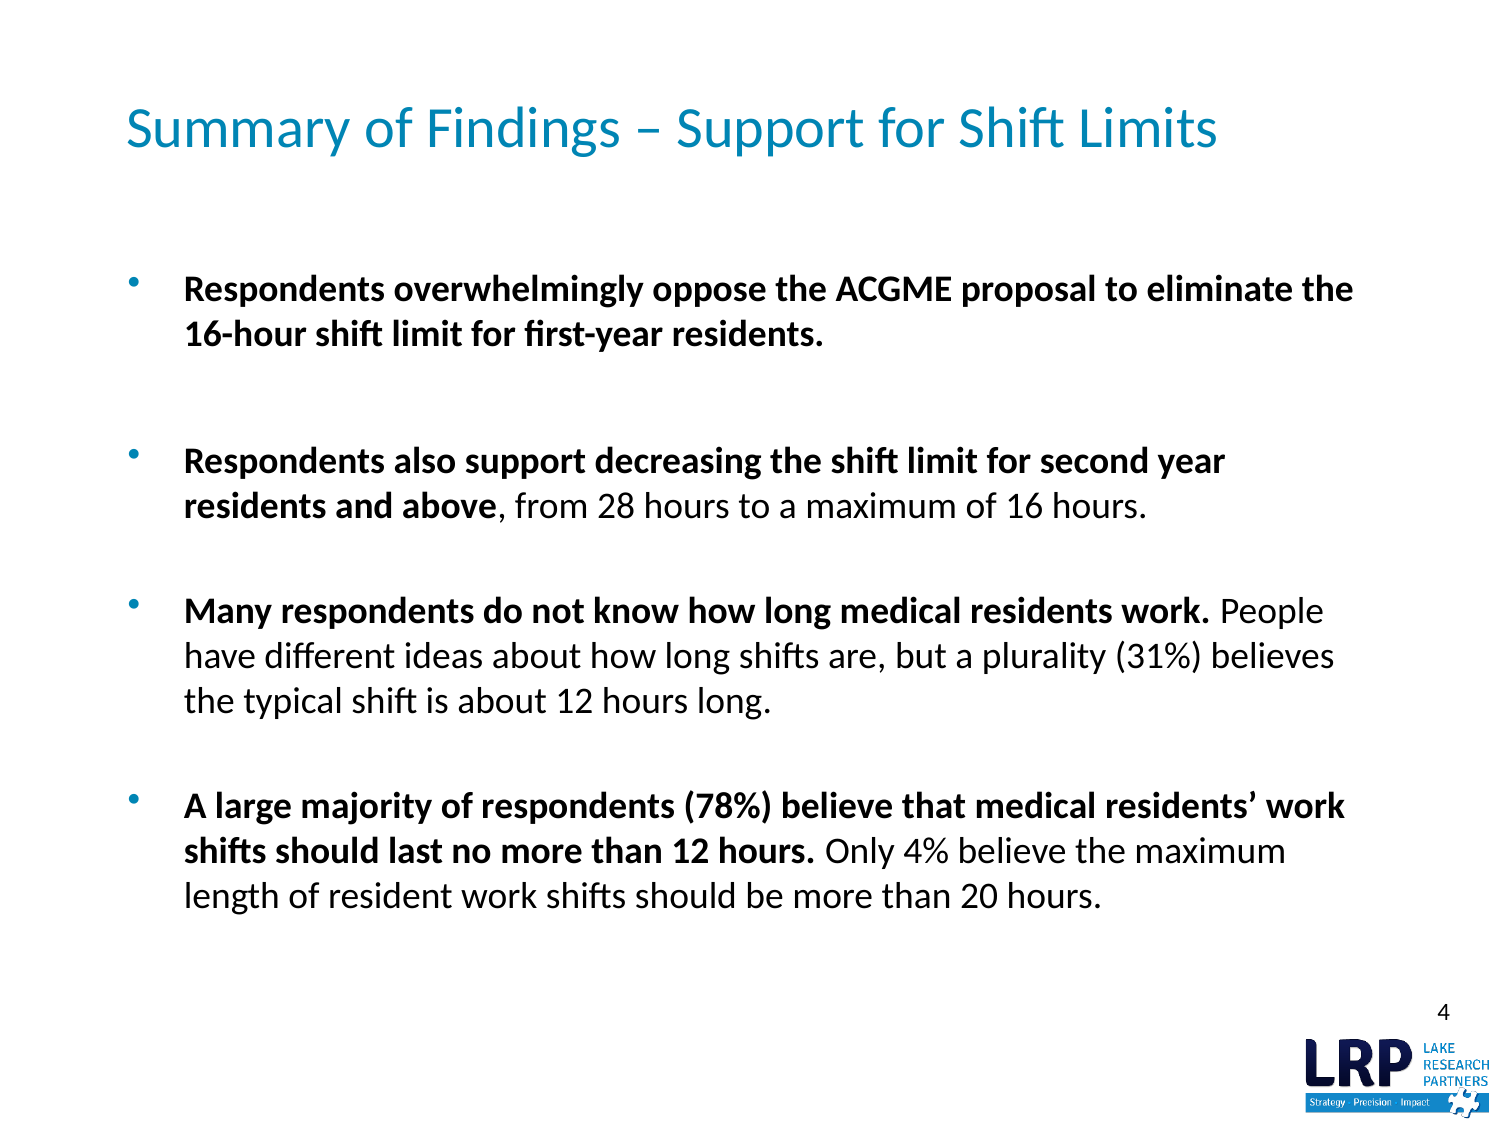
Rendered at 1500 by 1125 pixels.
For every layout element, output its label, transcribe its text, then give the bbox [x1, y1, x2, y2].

list Respondents overwhelmingly oppose the ACGME proposal to eliminate the 16-hour shift limit for first-year residents. Respondents also support decreasing the shift limit for second year residents and above, from 28 hours to a maximum of 16 hours. Many respondents do not know how long medical residents work. People have different ideas about how long shifts are, but a plurality (31%) believes the typical shift is about 12 hours long. A large majority of respondents (78%) believe that medical residents’ work shifts should last no more than 12 hours. Only 4% believe the maximum length of resident work shifts should be more than 20 hours. [112, 203, 1388, 1068]
footer 4 [1388, 987, 1500, 1038]
picture [1304, 1038, 1492, 1119]
title Summary of Findings – Support for Shift Limits [111, 37, 1389, 212]
